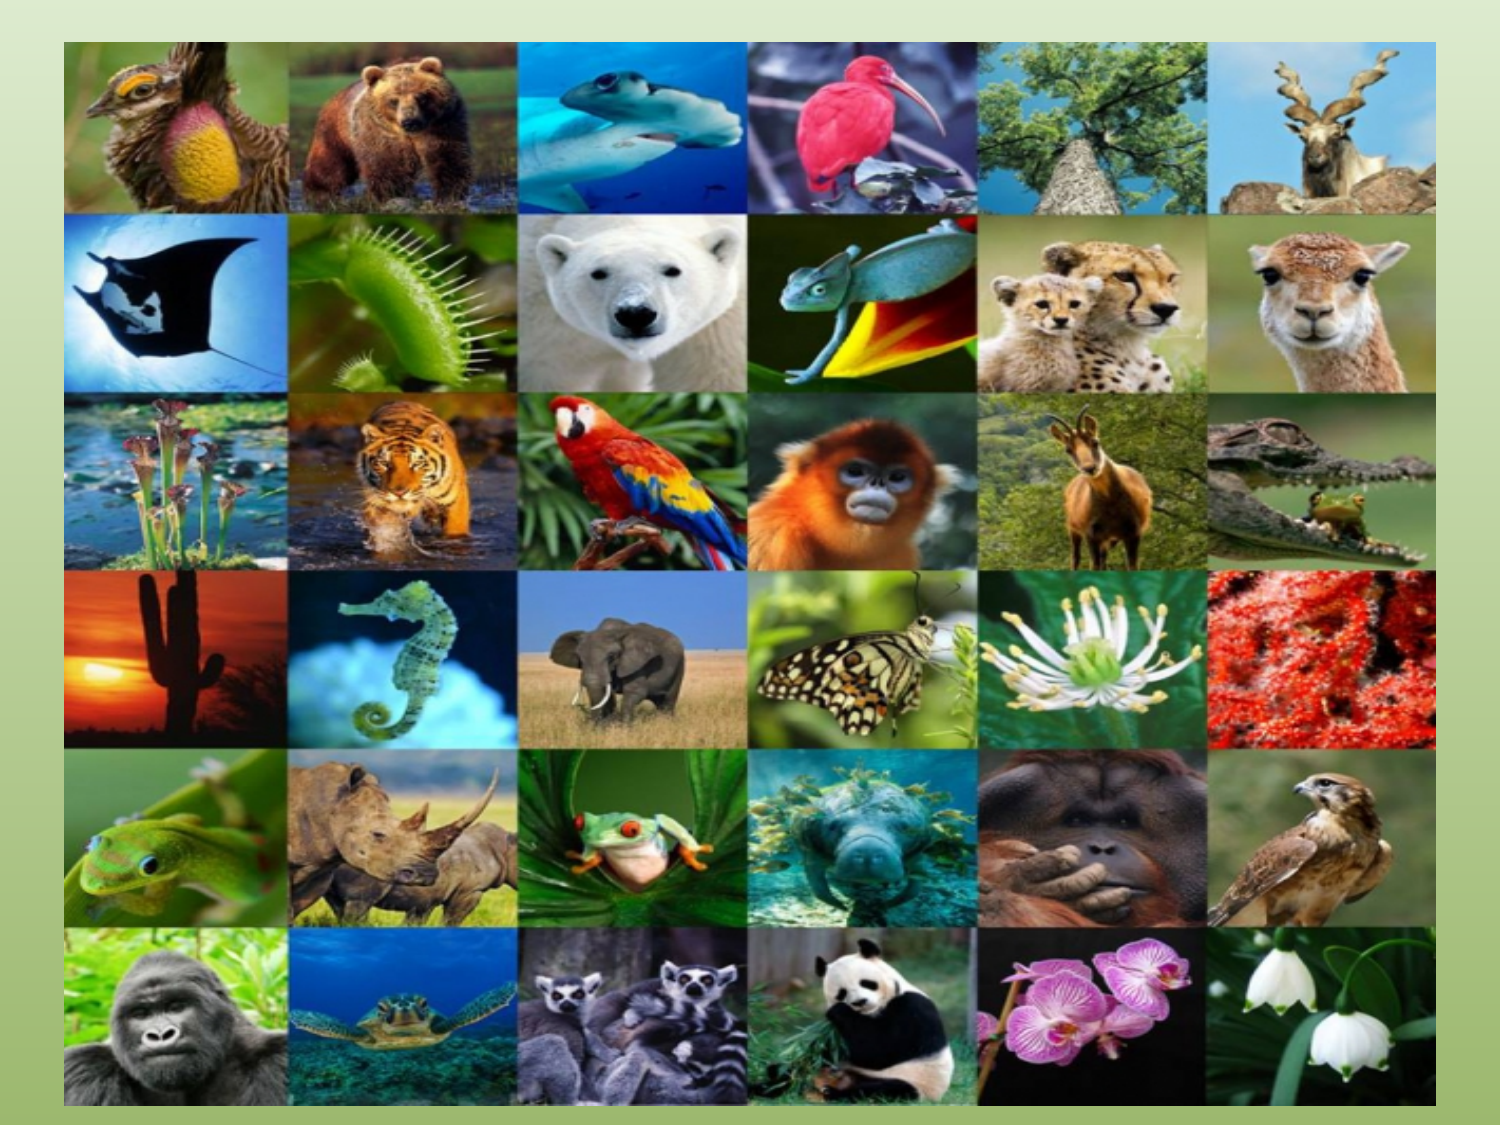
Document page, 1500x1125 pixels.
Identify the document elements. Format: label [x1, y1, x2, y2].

list [64, 42, 1436, 1107]
